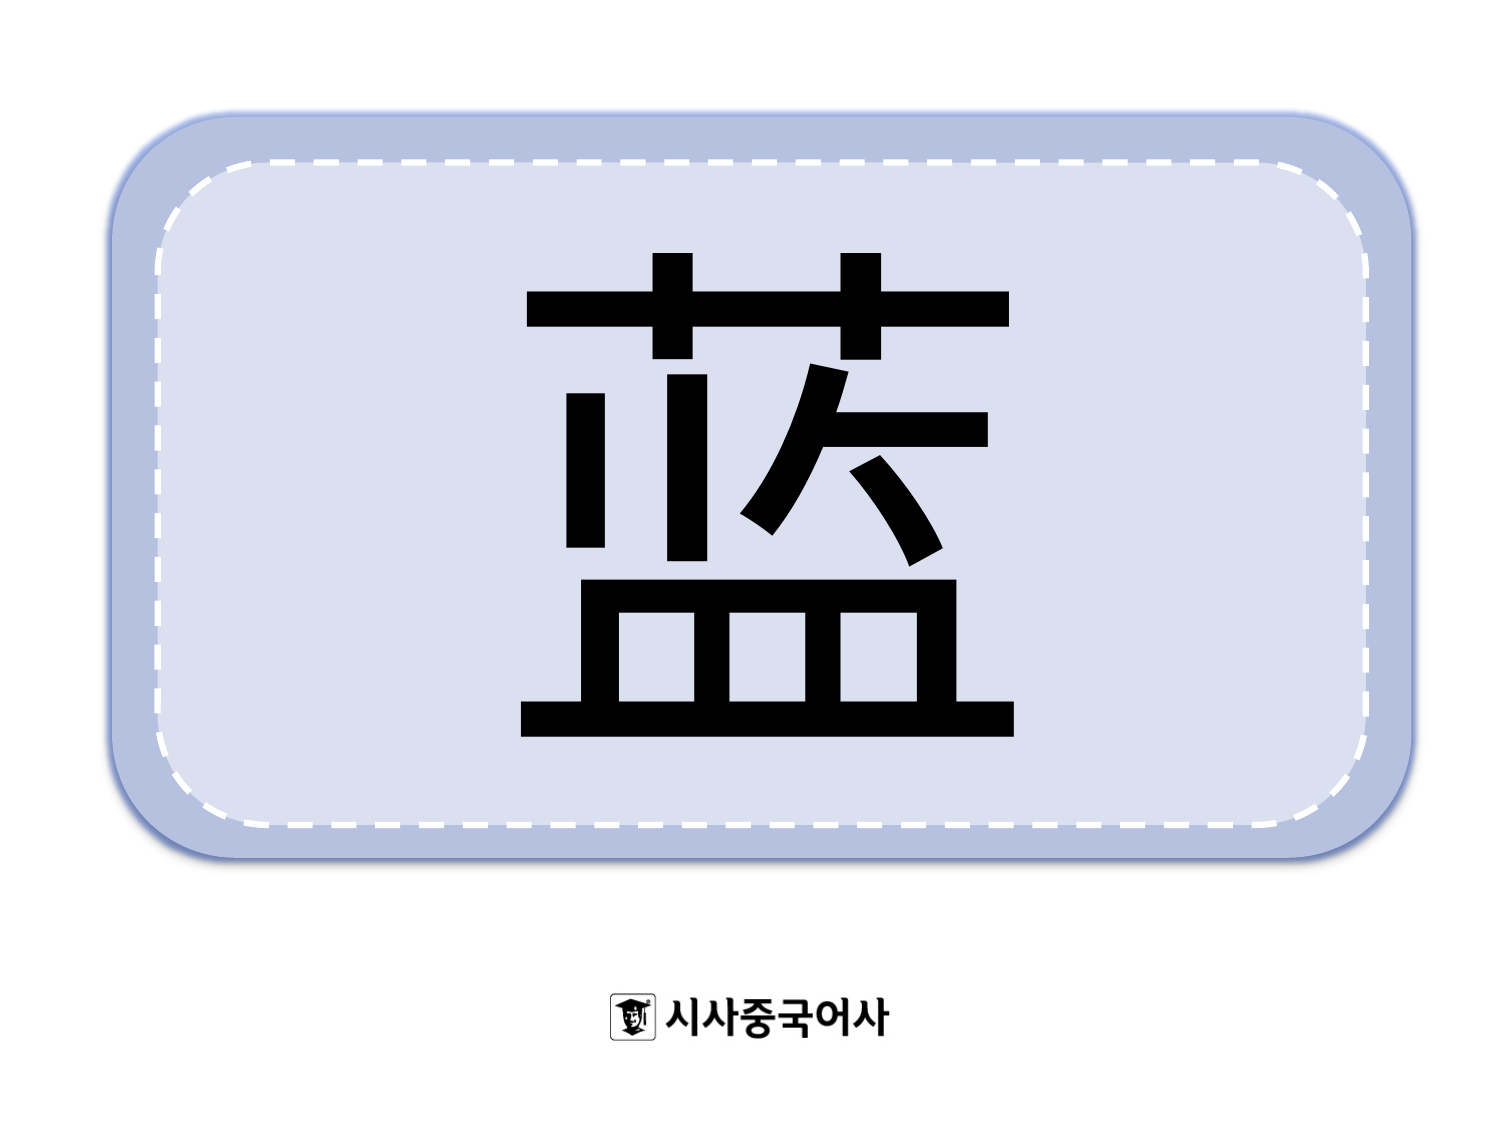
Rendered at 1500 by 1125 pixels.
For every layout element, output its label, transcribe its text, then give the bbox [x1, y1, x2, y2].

text_box 蓝 [162, 160, 1371, 824]
picture [602, 987, 898, 1047]
